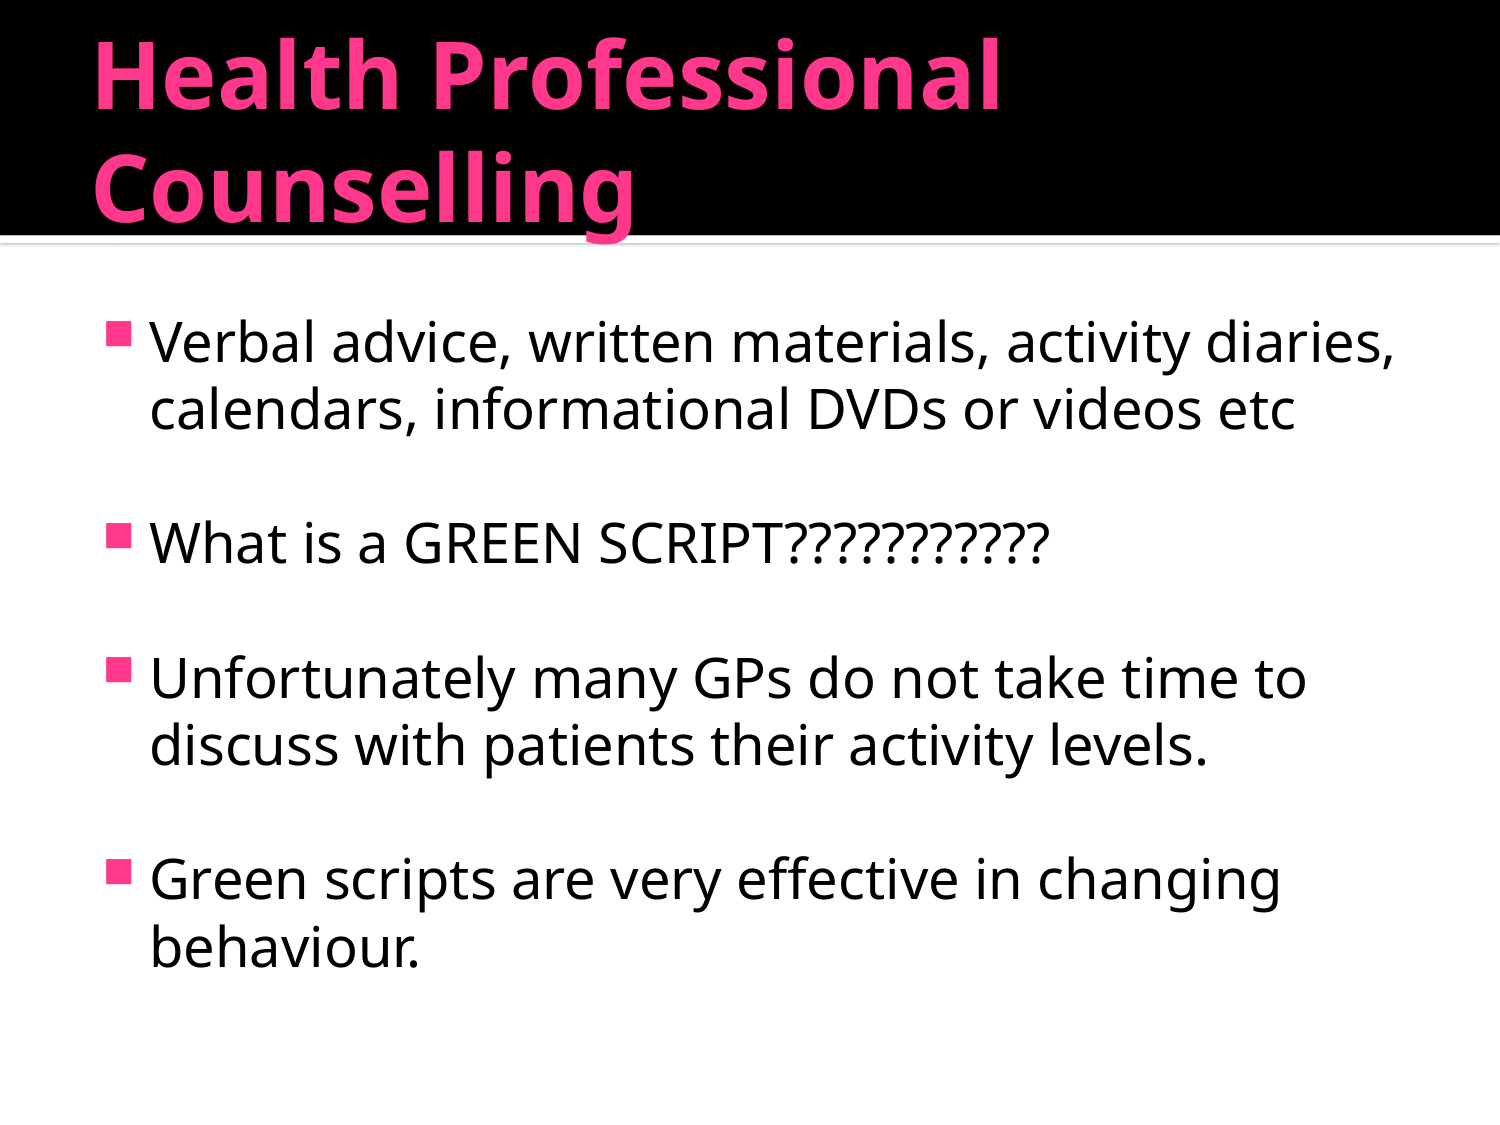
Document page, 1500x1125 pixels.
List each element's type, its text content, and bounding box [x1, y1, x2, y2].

title Health Professional Counselling [75, 25, 1425, 231]
list Verbal advice, written materials, activity diaries, calendars, informational DVDs or videos etc What is a GREEN SCRIPT??????????? Unfortunately many GPs do not take time to discuss with patients their activity levels. Green scripts are very effective in changing behaviour. [75, 291, 1425, 1050]
